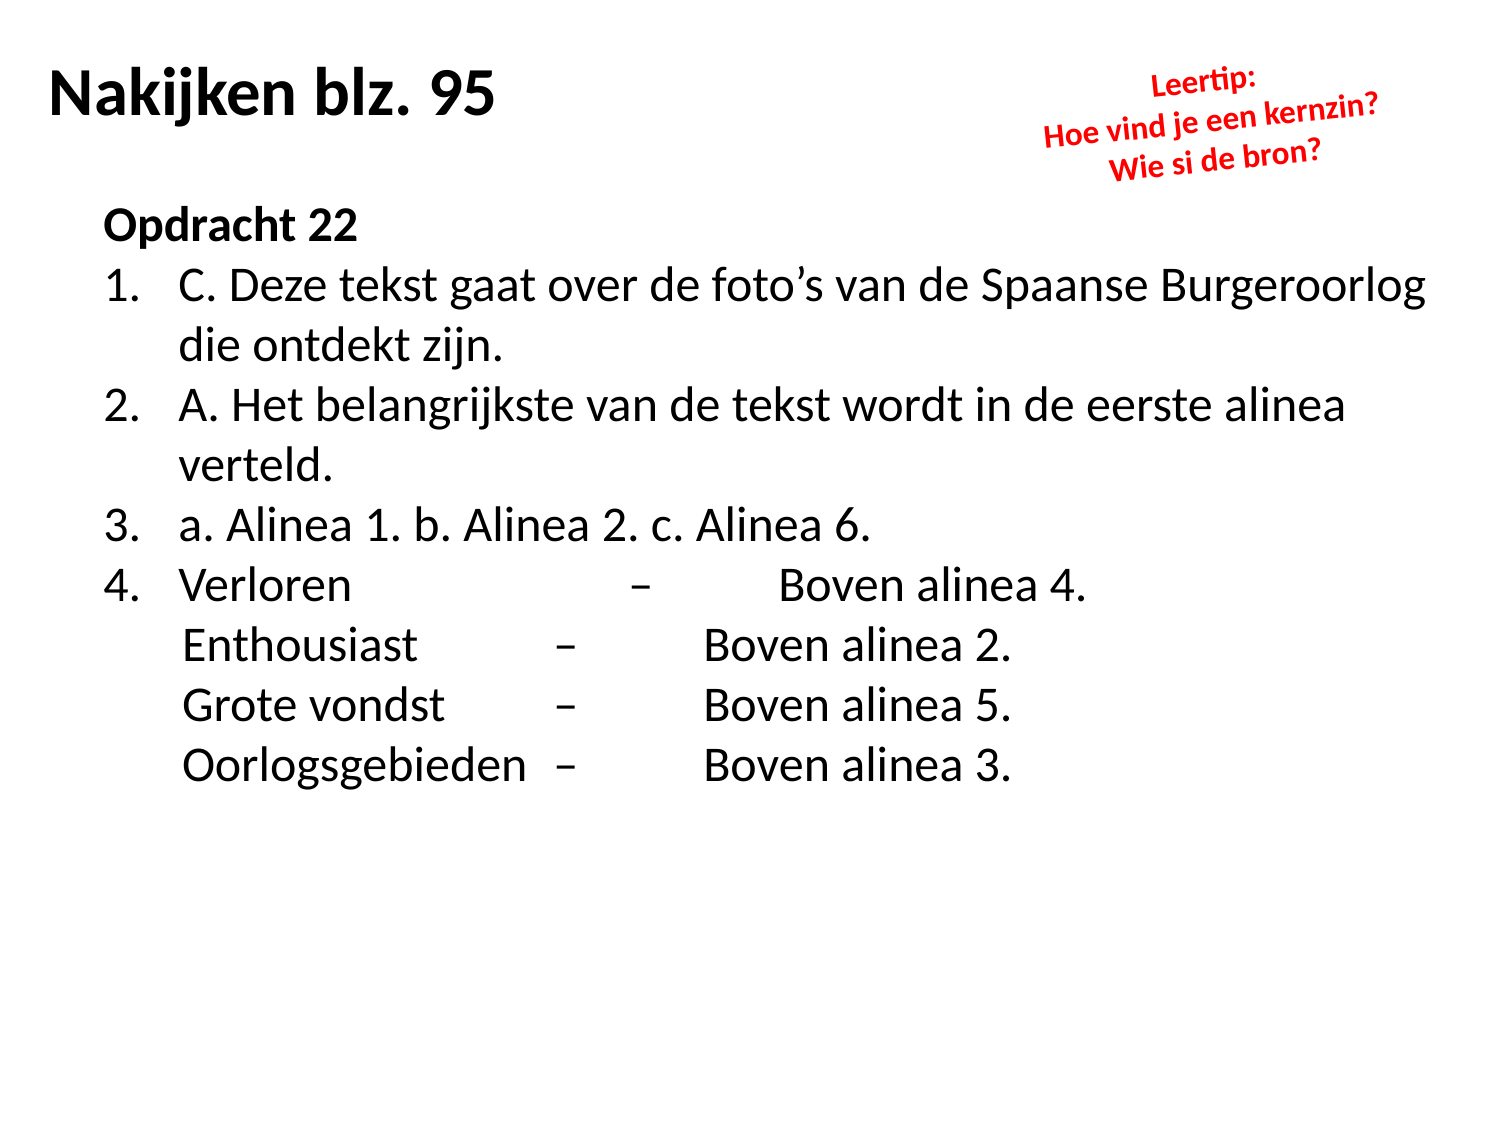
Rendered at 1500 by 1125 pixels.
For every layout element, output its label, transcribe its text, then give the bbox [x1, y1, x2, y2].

text_box Opdracht 22 C. Deze tekst gaat over de foto’s van de Spaanse Burgeroorlog die ontdekt zijn. A. Het belangrijkste van de tekst wordt in de eerste alinea verteld. a. Alinea 1. b. Alinea 2. c. Alinea 6. Verloren – Boven alinea 4. Enthousiast – Boven alinea 2. Grote vondst – Boven alinea 5. Oorlogsgebieden – Boven alinea 3. [88, 184, 1471, 920]
text_box Leertip: Hoe vind je een kernzin? Wie si de bron? [932, 23, 1491, 212]
text_box Nakijken blz. 95 [34, 48, 991, 137]
